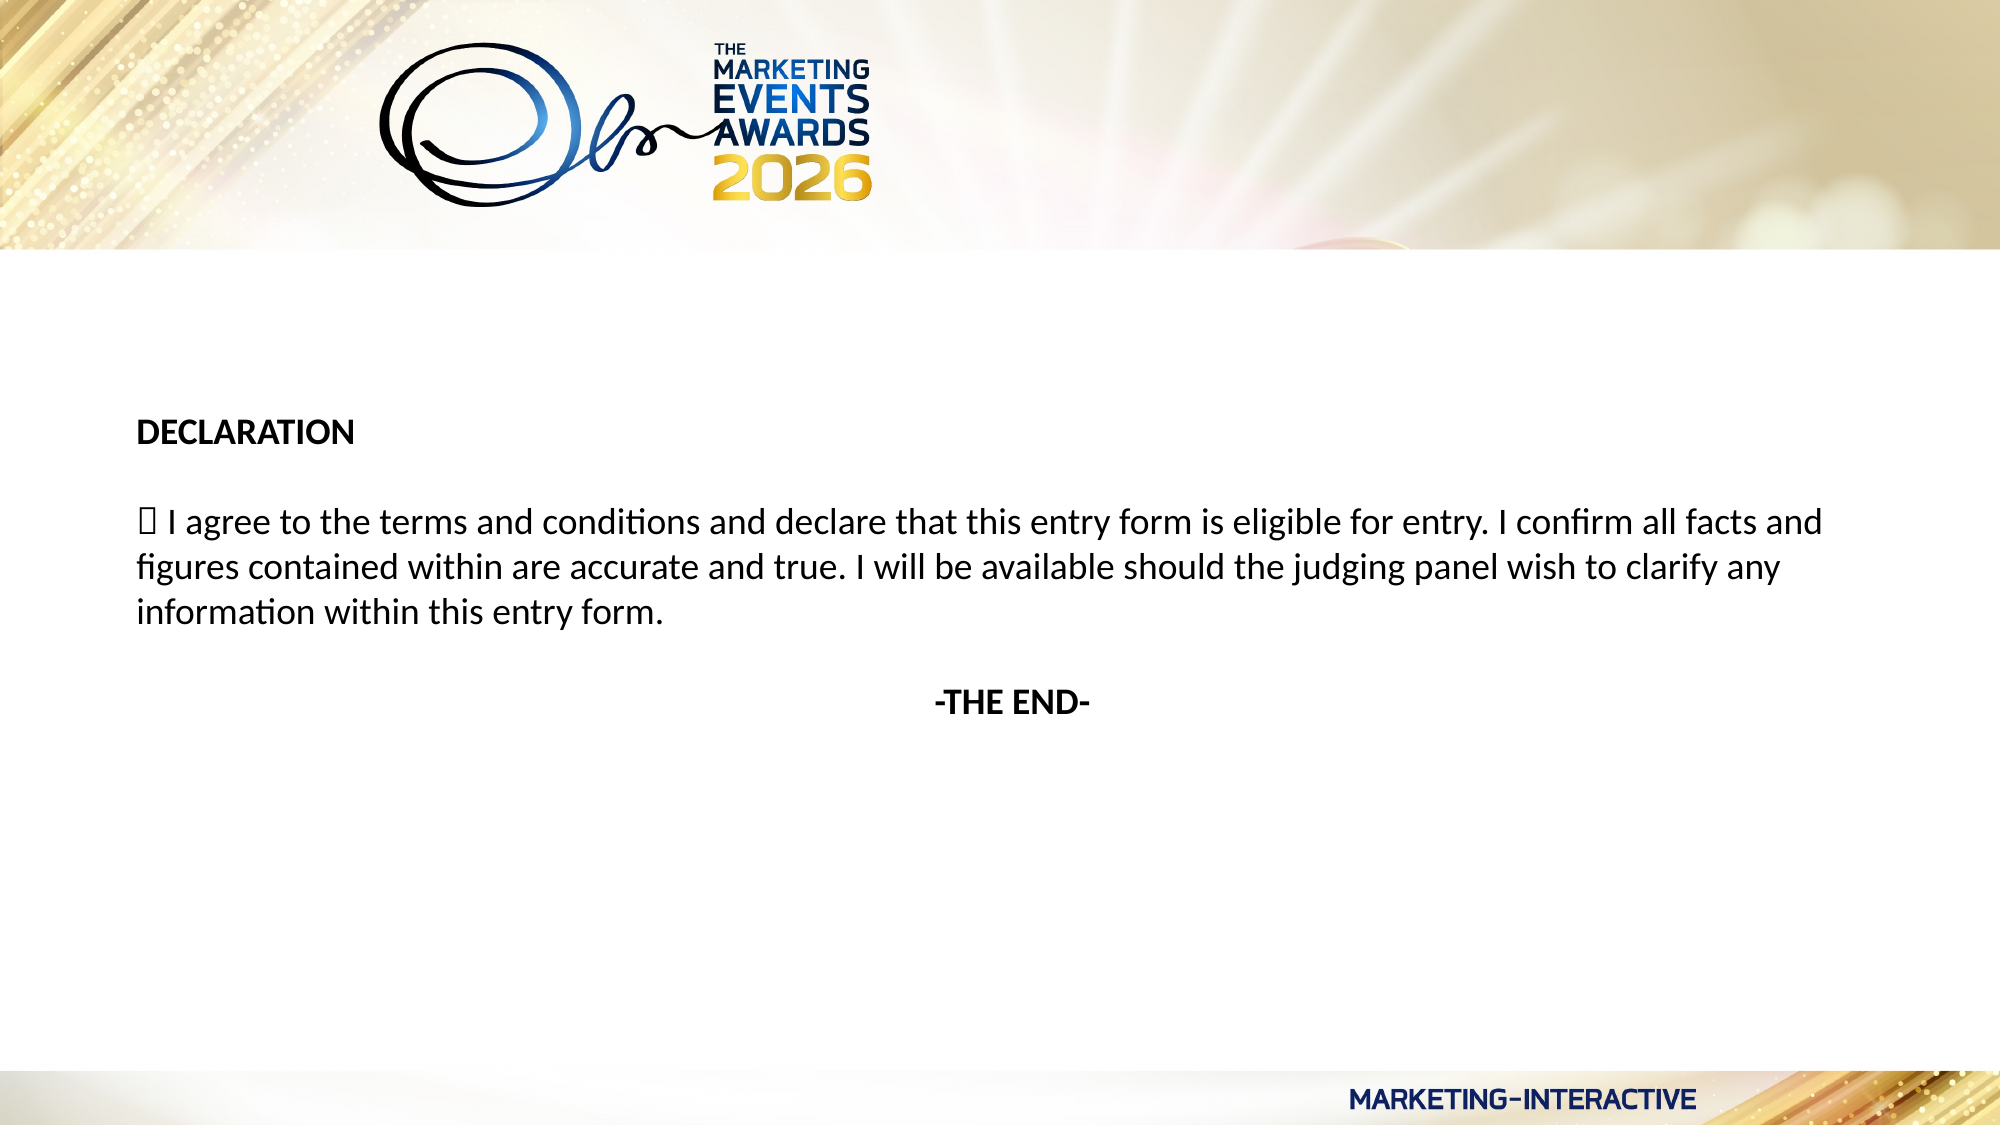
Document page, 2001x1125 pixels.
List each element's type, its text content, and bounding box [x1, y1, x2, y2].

text_box DECLARATION  I agree to the terms and conditions and declare that this entry form is eligible for entry. I confirm all facts and figures contained within are accurate and true. I will be available should the judging panel wish to clarify any information within this entry form. -THE END- [121, 354, 1913, 1029]
picture [0, 0, 2000, 1125]
